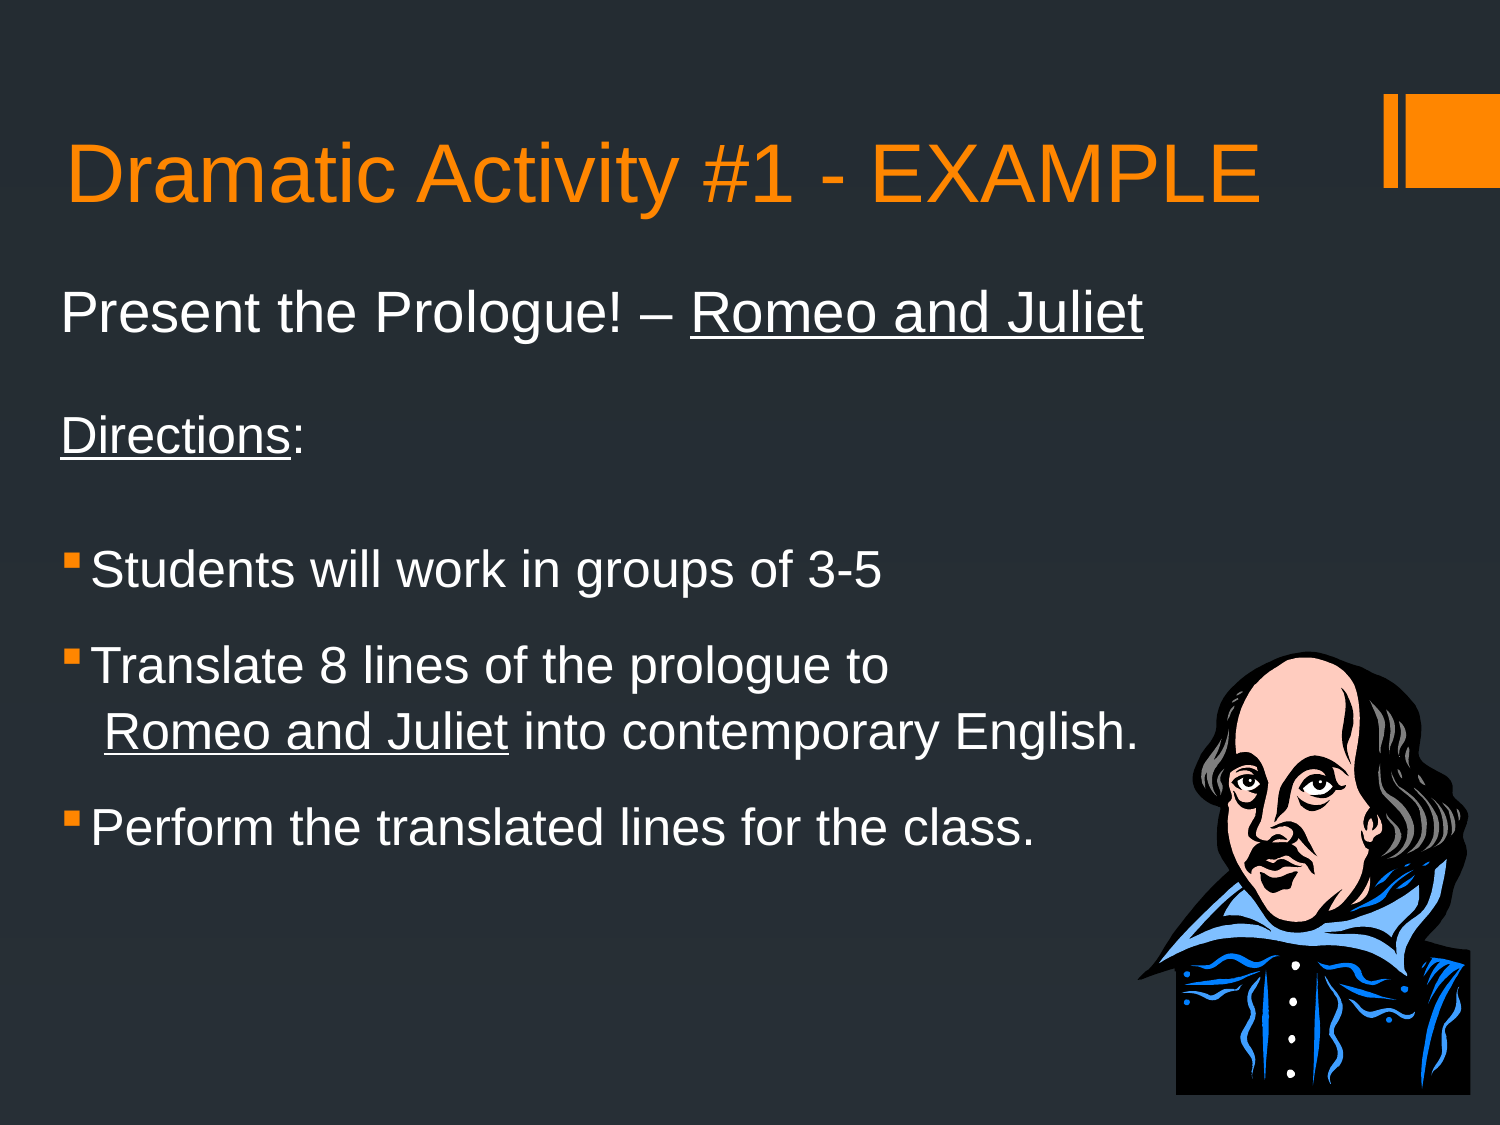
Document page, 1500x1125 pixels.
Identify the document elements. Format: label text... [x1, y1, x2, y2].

list Present the Prologue! – Romeo and Juliet Directions: Students will work in groups of 3-5 Translate 8 lines of the prologue to Romeo and Juliet into contemporary English. Perform the translated lines for the class. [37, 275, 1242, 1035]
title Dramatic Activity #1 - EXAMPLE [50, 37, 1338, 227]
picture [1136, 649, 1472, 1096]
